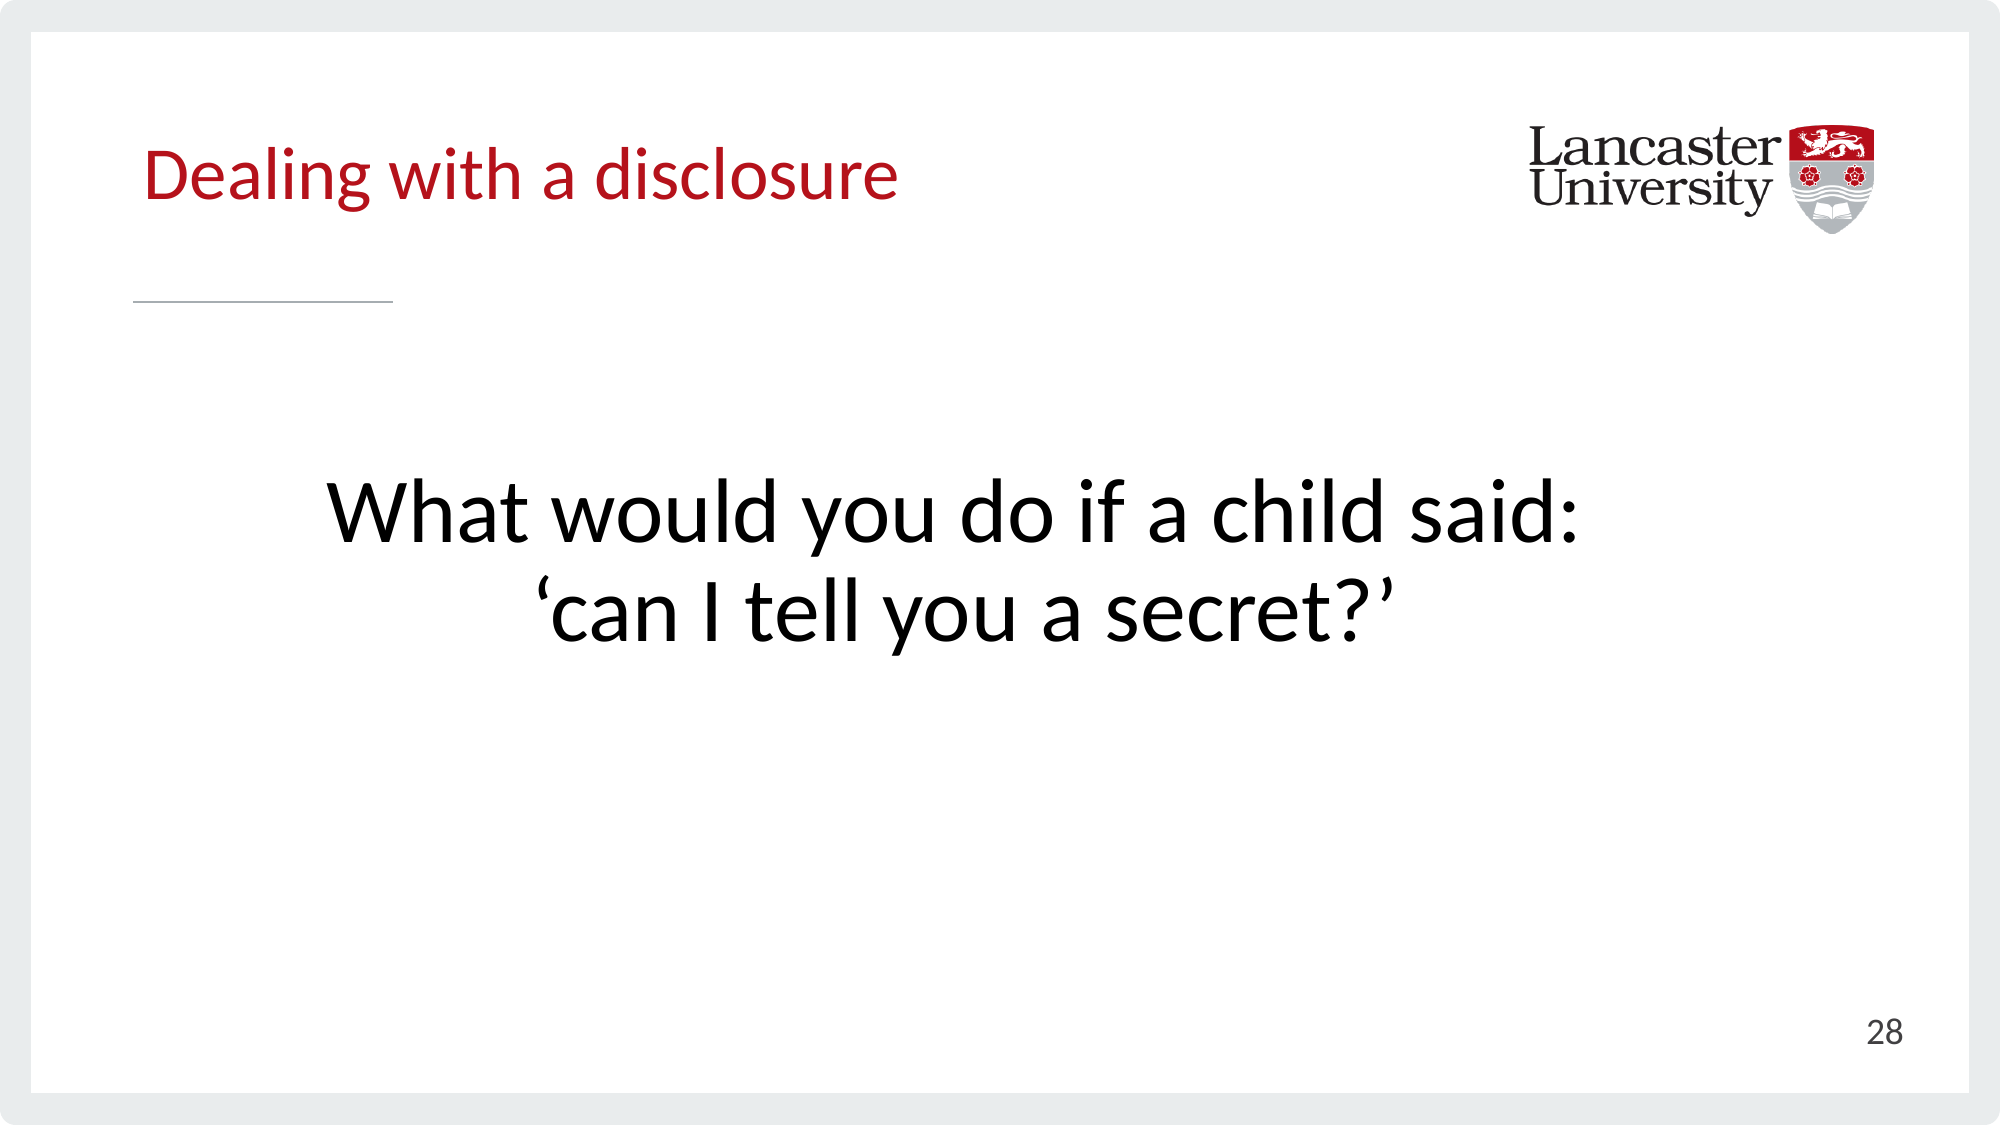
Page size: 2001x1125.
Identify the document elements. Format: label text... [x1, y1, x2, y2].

list What would you do if a child said: ‘can I tell you a secret?’ [161, 456, 1771, 1090]
title Dealing with a disclosure [128, 78, 1482, 279]
slide_number 28 [1468, 999, 1919, 1060]
